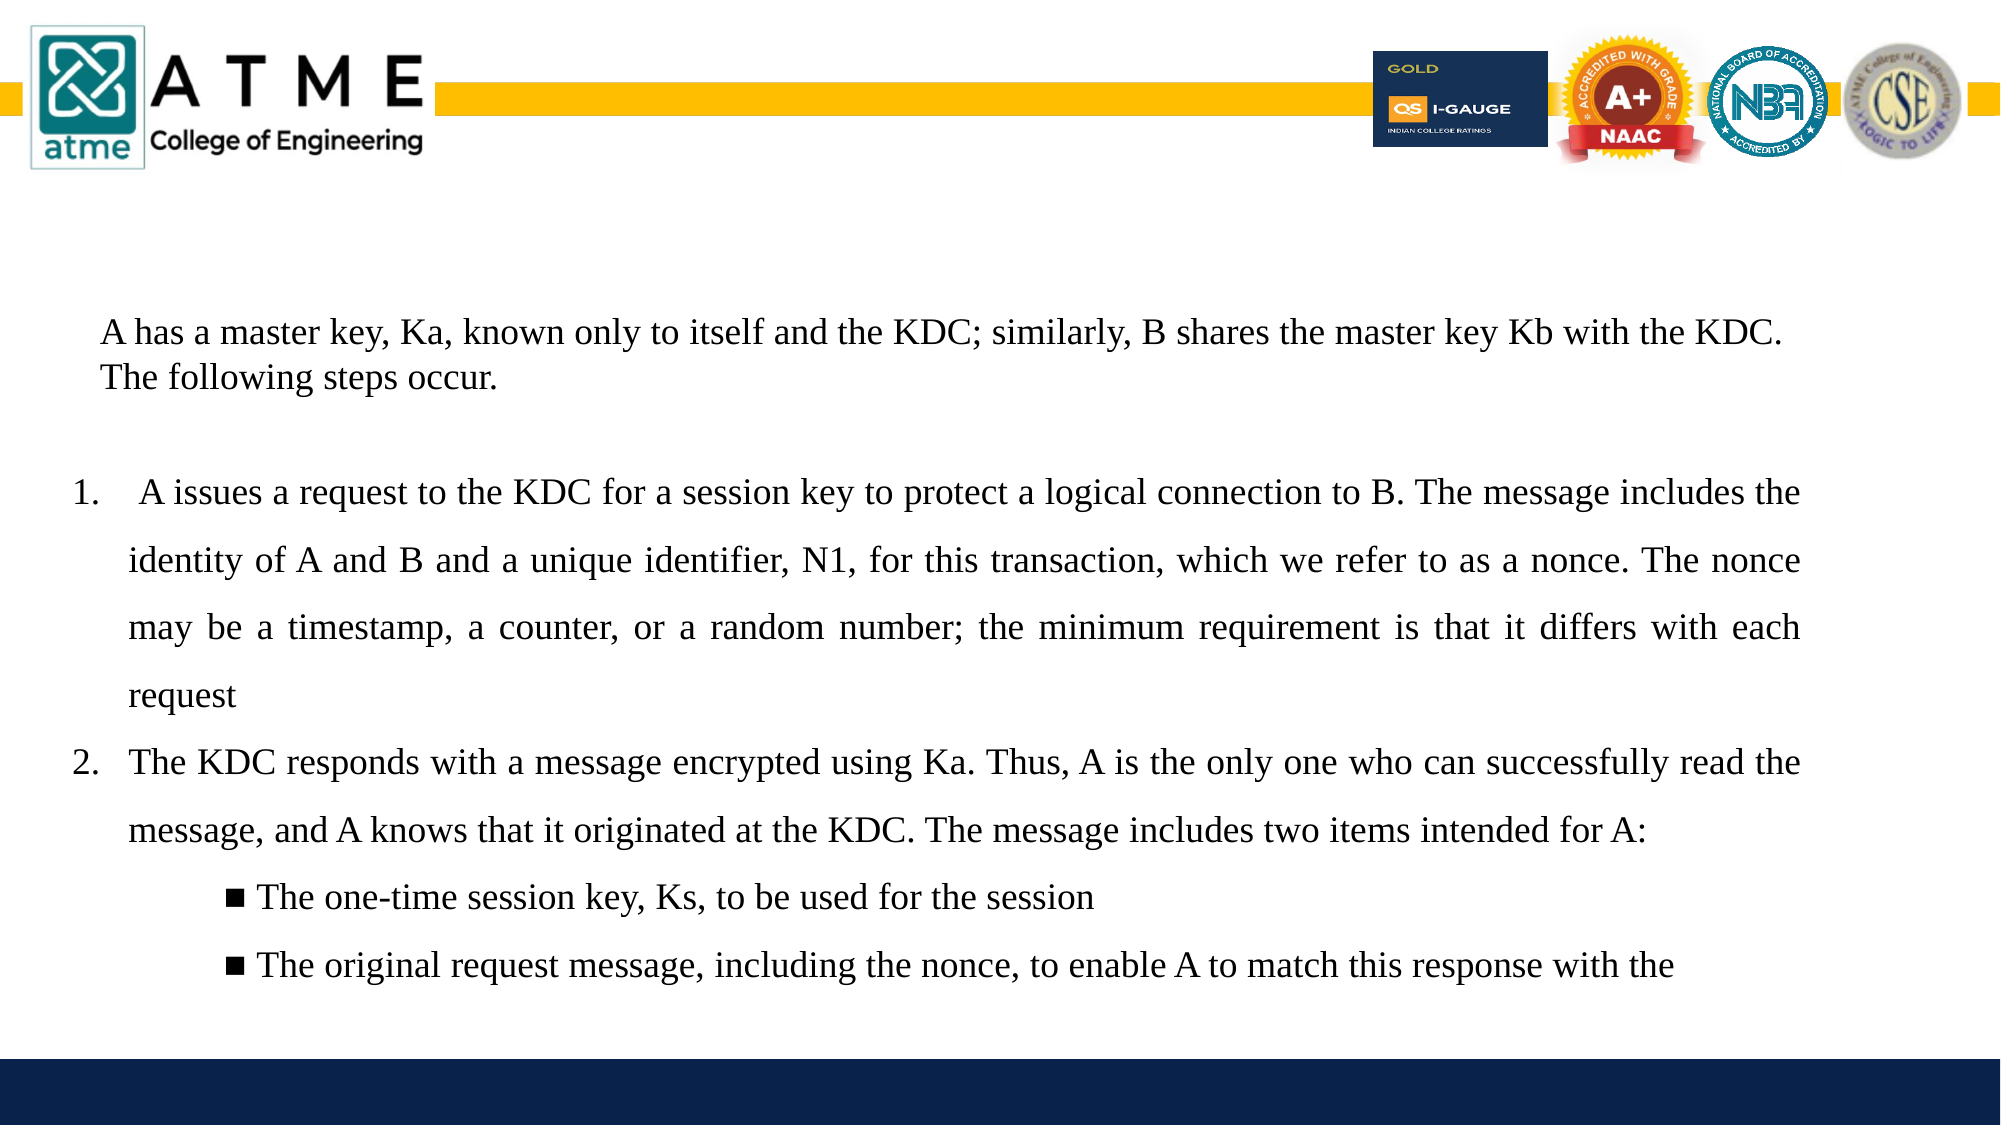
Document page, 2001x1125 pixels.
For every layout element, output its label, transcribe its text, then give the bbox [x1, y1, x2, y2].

picture [0, 1059, 2001, 1125]
text_box A issues a request to the KDC for a session key to protect a logical connection to B. The message includes the identity of A and B and a unique identifier, N1, for this transaction, which we refer to as a nonce. The nonce may be a timestamp, a counter, or a random number; the minimum requirement is that it differs with each request The KDC responds with a message encrypted using Ka. Thus, A is the only one who can successfully read the message, and A knows that it originated at the KDC. The message includes two items intended for A: ■ The one-time session key, Ks, to be used for the session ■ The original request message, including the nonce, to enable A to match this response with the [57, 437, 1819, 993]
picture [1840, 26, 1968, 176]
text_box A has a master key, Ka, known only to itself and the KDC; similarly, B shares the master key Kb with the KDC. The following steps occur. [85, 299, 1847, 405]
picture [22, 15, 435, 178]
picture [1373, 20, 1828, 180]
